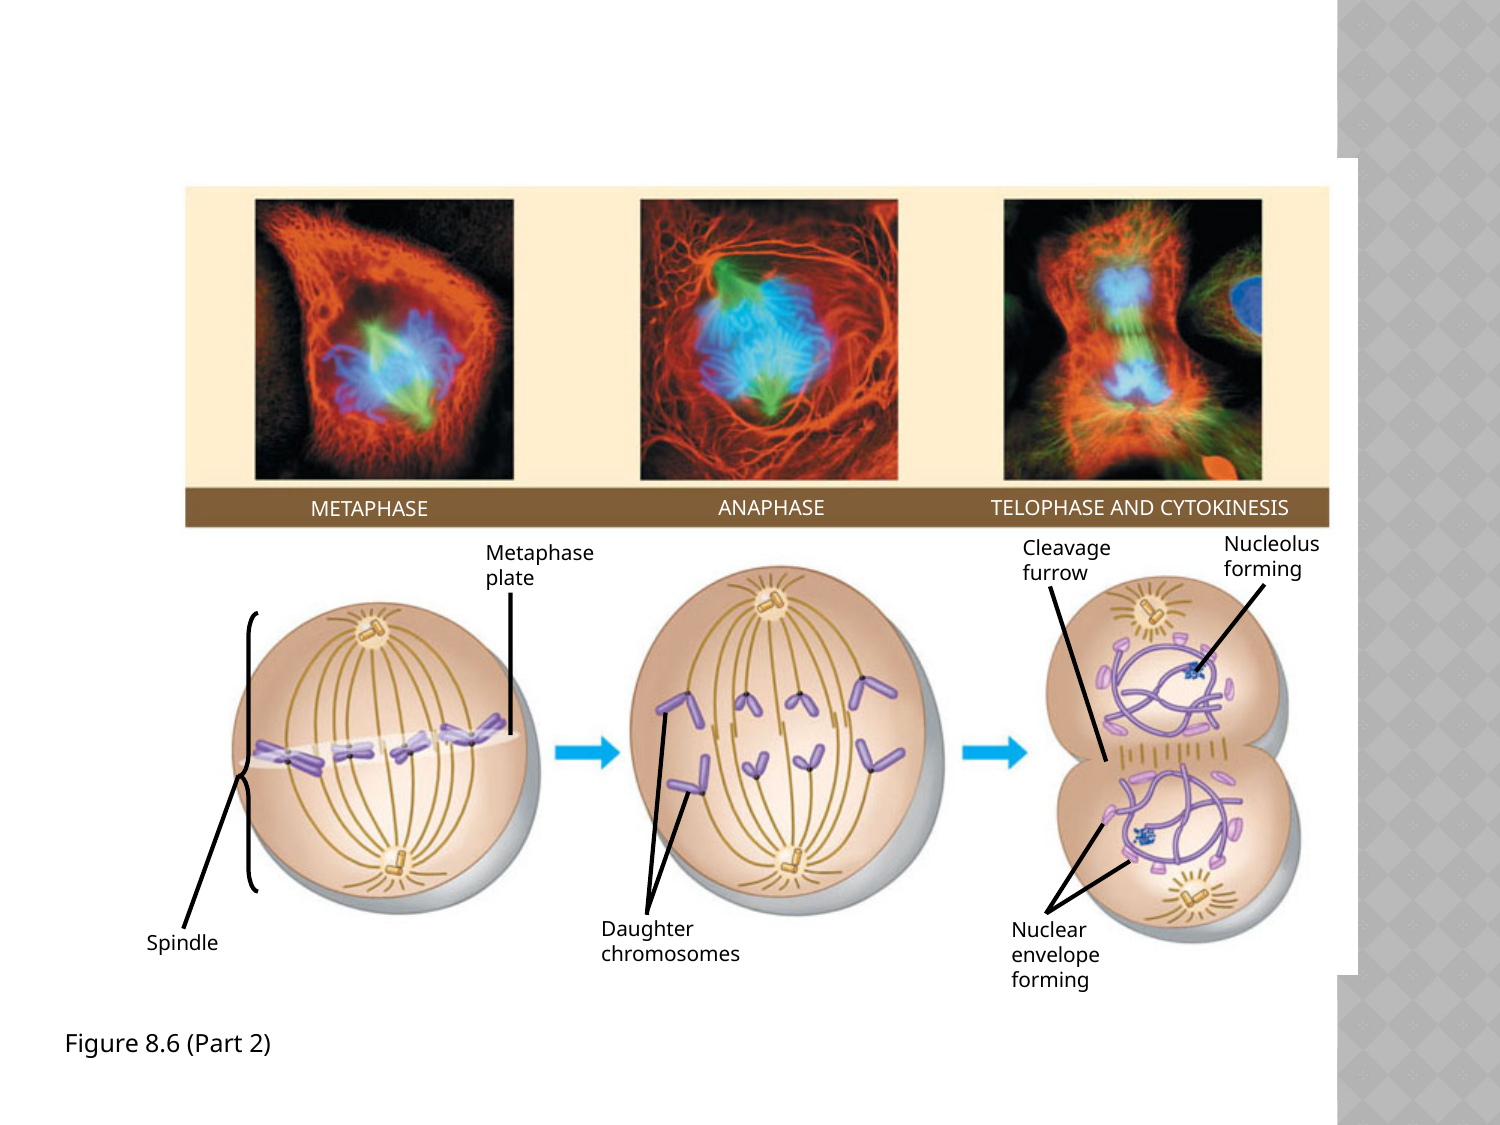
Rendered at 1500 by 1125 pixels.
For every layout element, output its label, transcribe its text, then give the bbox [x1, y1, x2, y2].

text_box Figure 8.6 (Part 2) [49, 1020, 287, 1065]
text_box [132, 158, 1358, 1000]
